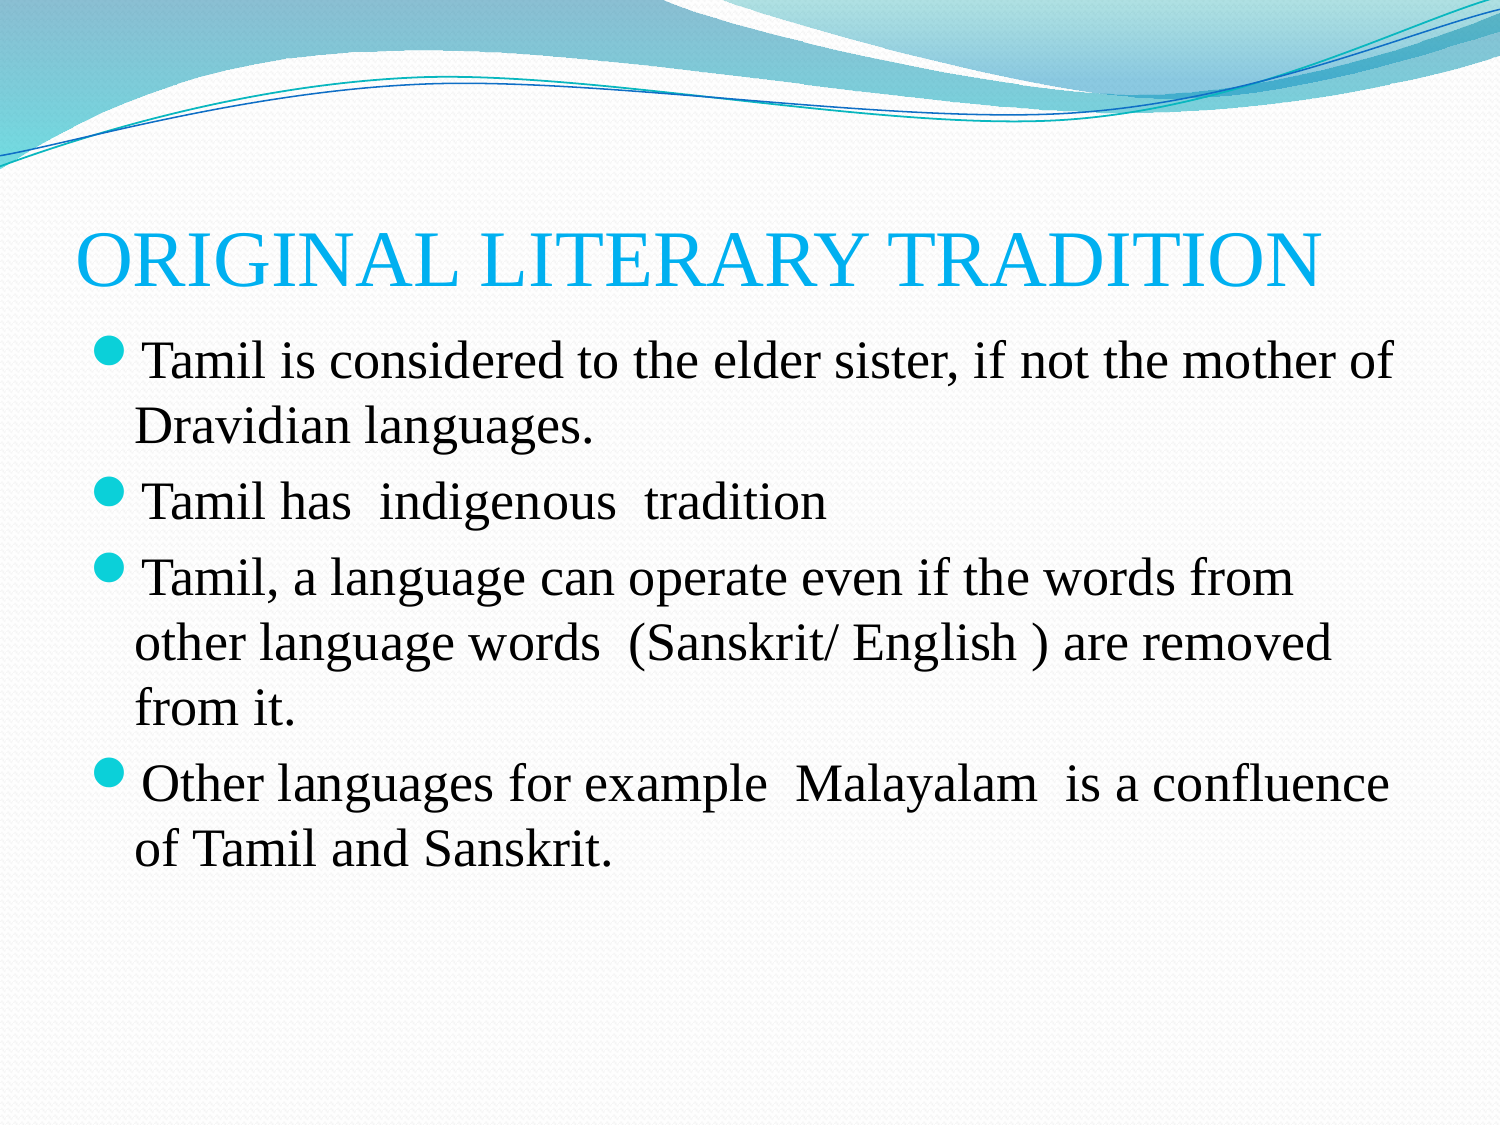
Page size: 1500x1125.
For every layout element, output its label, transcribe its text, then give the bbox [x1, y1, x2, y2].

list Tamil is considered to the elder sister, if not the mother of Dravidian languages. Tamil has indigenous tradition Tamil, a language can operate even if the words from other language words (Sanskrit/ English ) are removed from it. Other languages for example Malayalam is a confluence of Tamil and Sanskrit. [75, 317, 1425, 1038]
title ORIGINAL LITERARY TRADITION [75, 115, 1425, 303]
